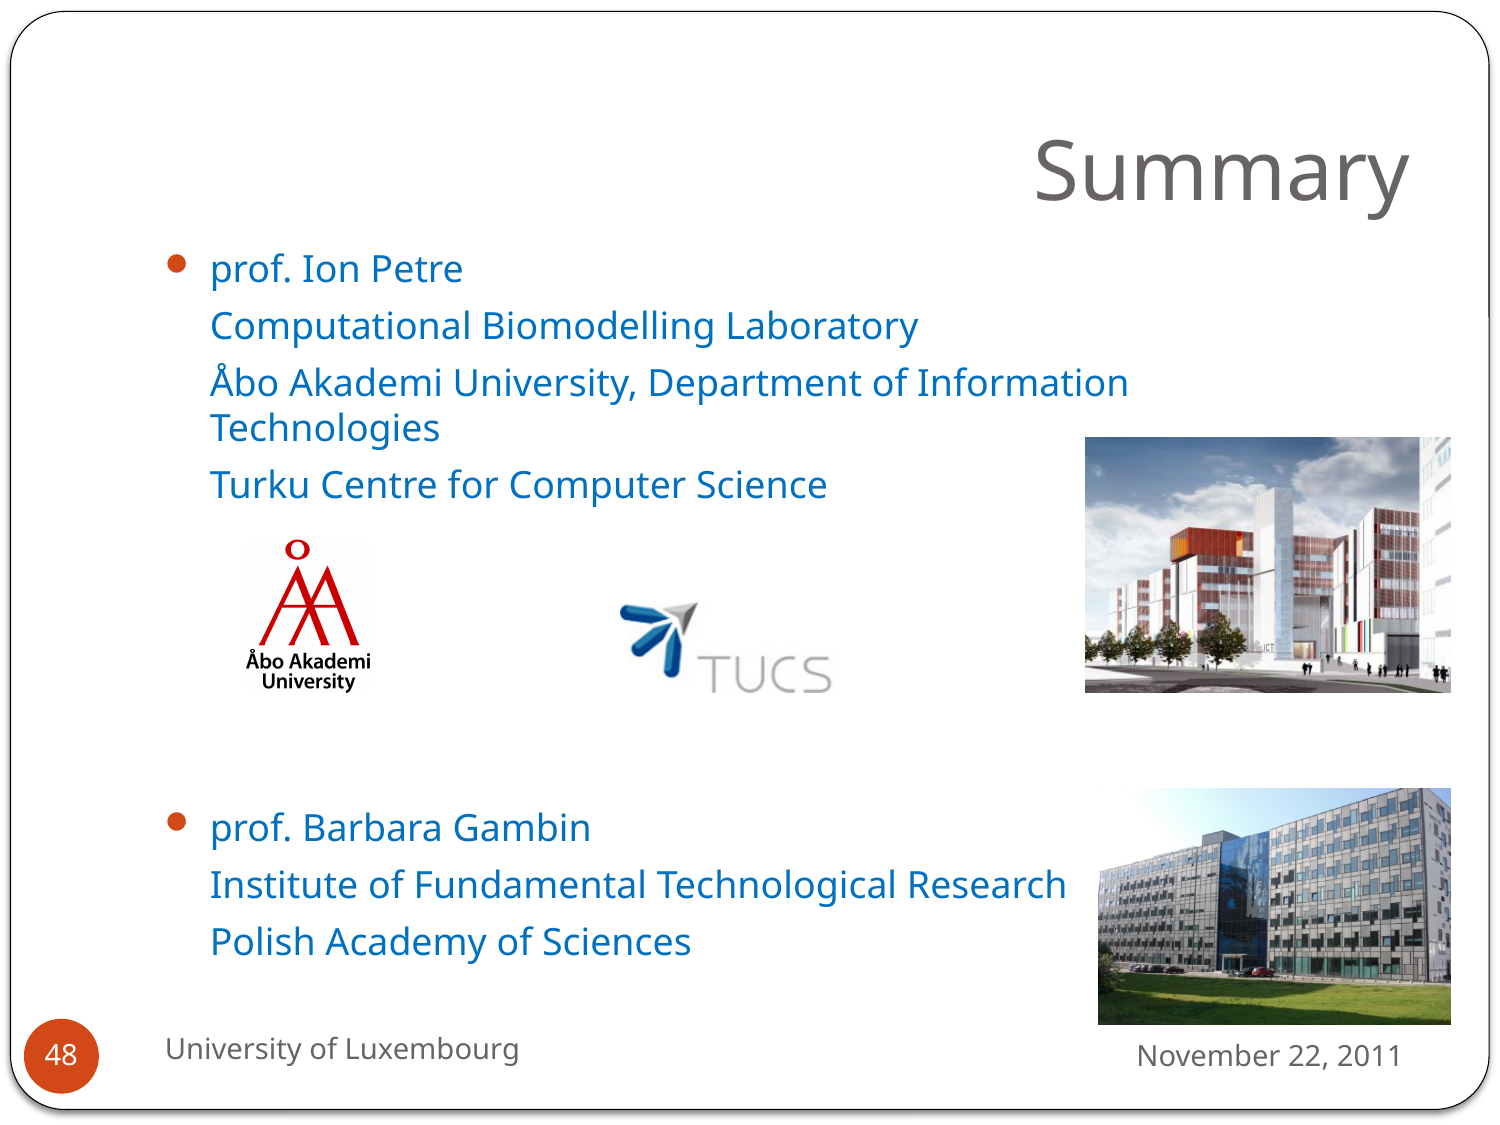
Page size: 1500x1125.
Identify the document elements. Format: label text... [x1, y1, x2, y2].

title Summary [150, 45, 1425, 233]
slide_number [1012, 1015, 1419, 1094]
picture [245, 538, 370, 693]
picture [1085, 437, 1451, 693]
picture [1097, 788, 1451, 1026]
list prof. Ion Petre Computational Biomodelling Laboratory Åbo Akademi University, Department of Information Technologies Turku Centre for Computer Science prof. Barbara Gambin Institute of Fundamental Technological Research Polish Academy of Sciences [150, 237, 1150, 988]
footer University of Luxembourg [150, 1012, 800, 1088]
slide_number 48 [23, 1018, 99, 1094]
picture [620, 602, 836, 693]
